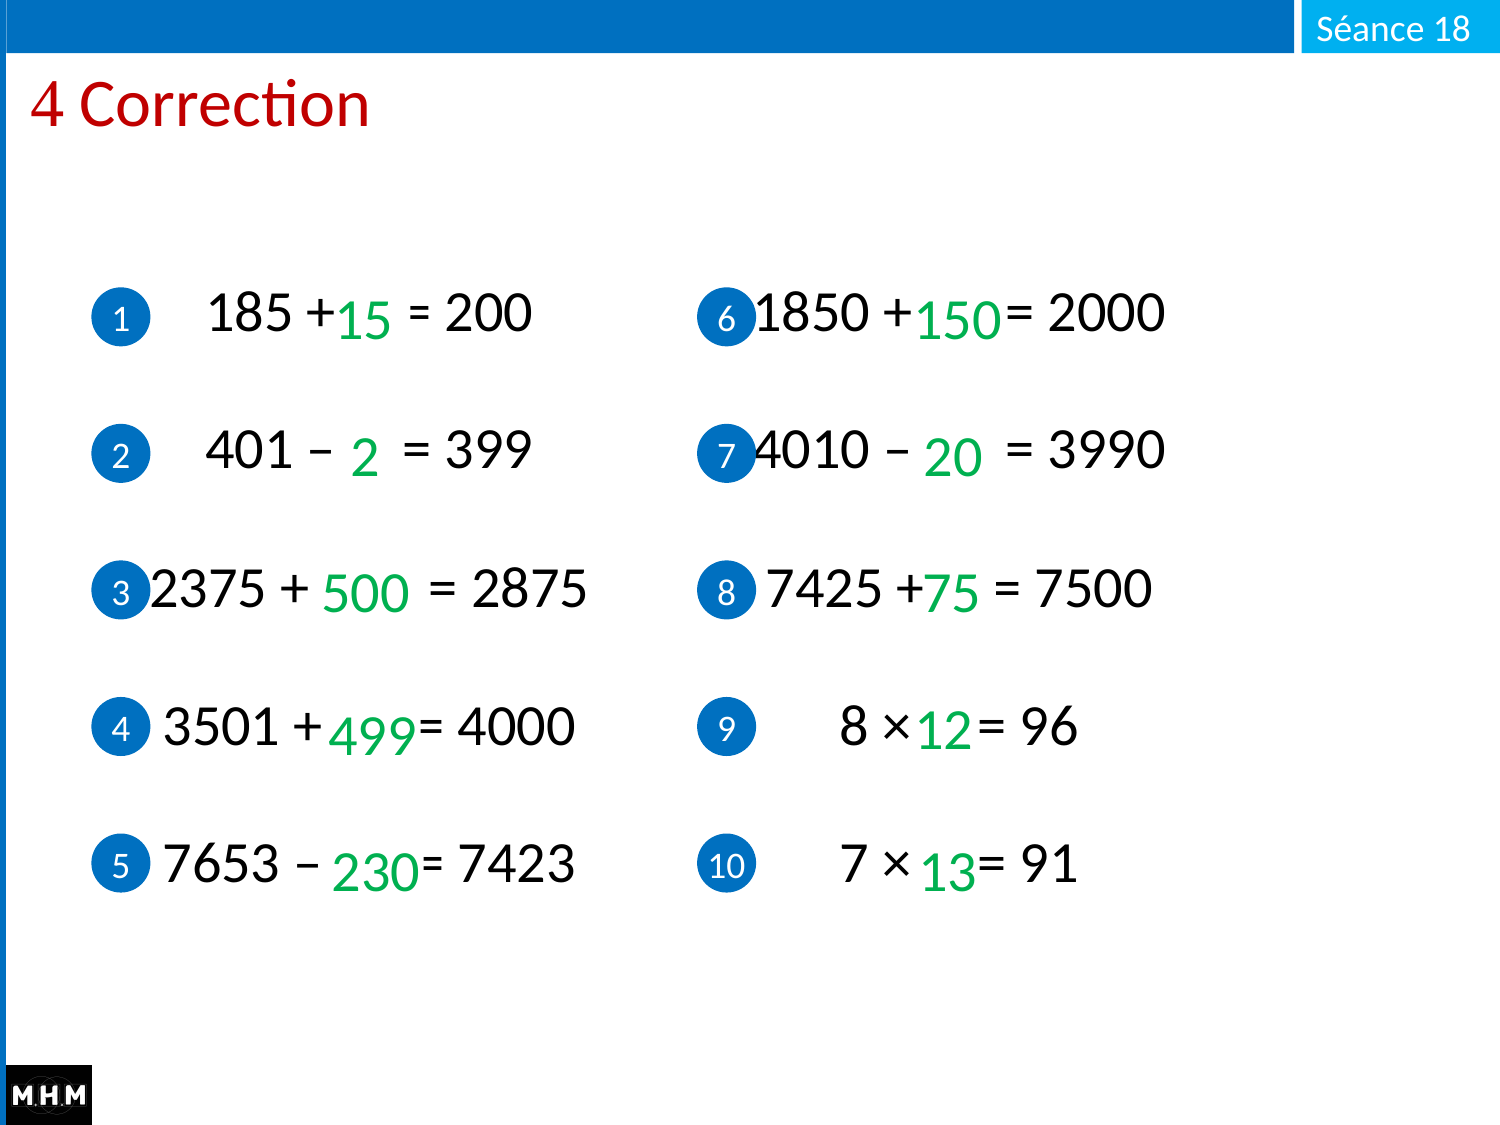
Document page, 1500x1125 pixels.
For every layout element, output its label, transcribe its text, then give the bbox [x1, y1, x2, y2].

table_cell 8 × … = 96 [664, 660, 1254, 797]
text_box 2 [350, 418, 400, 489]
table_cell 7653 – … = 7423 [74, 797, 664, 934]
text_box 75 [922, 554, 996, 625]
text_box 4 [90, 695, 152, 758]
title  Correction [14, 60, 1391, 150]
text_box 230 [331, 833, 424, 904]
picture [6, 1065, 92, 1125]
text_box 500 [321, 554, 428, 625]
table_cell 3501 + … = 4000 [74, 660, 664, 797]
text_box 9 [696, 695, 758, 758]
text_box 2 [90, 422, 152, 484]
text_box 1 [90, 286, 152, 348]
table_cell 401 – … = 399 [74, 384, 664, 521]
table_cell 7 × … = 91 [664, 797, 1254, 934]
table_header 1850 + … = 2000 [664, 247, 1254, 384]
table_cell 2375 + … = 2875 [74, 521, 664, 660]
text_box 150 [913, 281, 1006, 352]
text_box 3 [90, 559, 152, 621]
text_box 5 [90, 832, 152, 894]
text_box 499 [328, 697, 421, 768]
table_cell 7425 + … = 7500 [664, 521, 1254, 660]
table_header 185 + … = 200 [74, 247, 664, 384]
text_box 12 [914, 691, 976, 762]
text_box 7 [696, 422, 758, 484]
text_box 10 [696, 832, 758, 894]
text_box 13 [918, 833, 979, 904]
text_box 6 [696, 286, 758, 348]
text_box 15 [334, 281, 411, 352]
text_box 8 [696, 559, 758, 621]
text_box 20 [923, 418, 1006, 489]
table_cell 4010 – … = 3990 [664, 384, 1254, 521]
